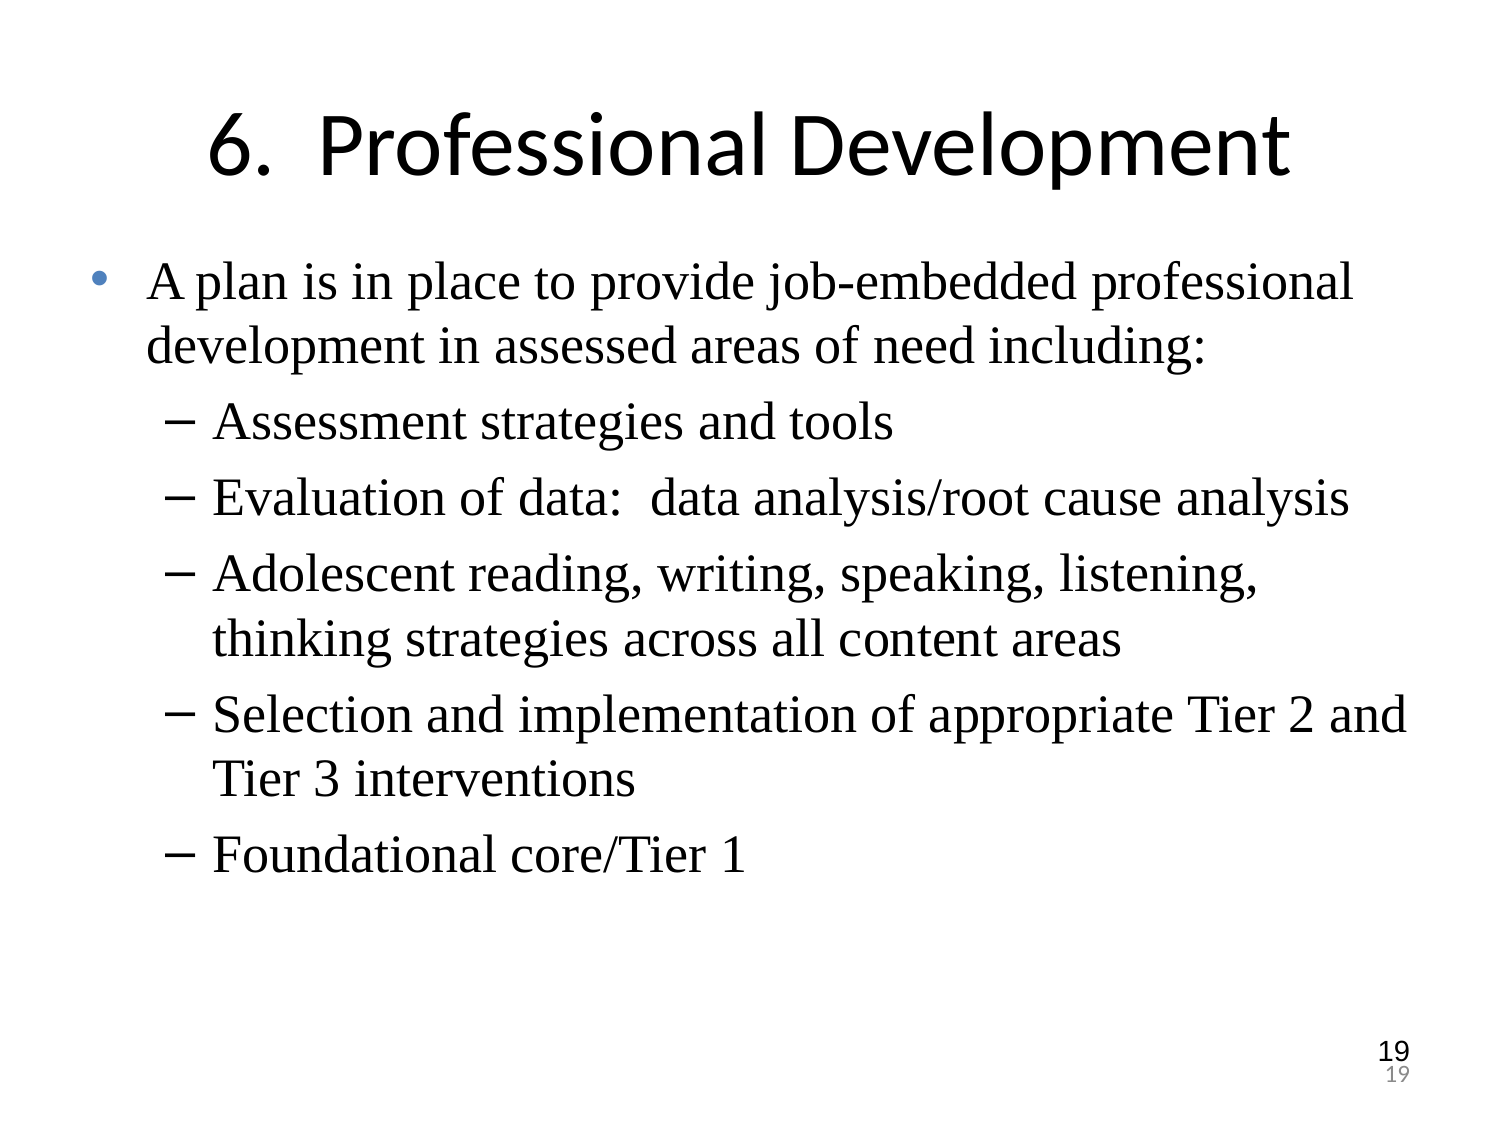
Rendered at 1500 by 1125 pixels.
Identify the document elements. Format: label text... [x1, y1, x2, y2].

title 6. Professional Development [75, 45, 1425, 233]
text_box 19 [1074, 1024, 1425, 1103]
list A plan is in place to provide job-embedded professional development in assessed areas of need including: Assessment strategies and tools Evaluation of data: data analysis/root cause analysis Adolescent reading, writing, speaking, listening, thinking strategies across all content areas Selection and implementation of appropriate Tier 2 and Tier 3 interventions Foundational core/Tier 1 [75, 237, 1425, 980]
